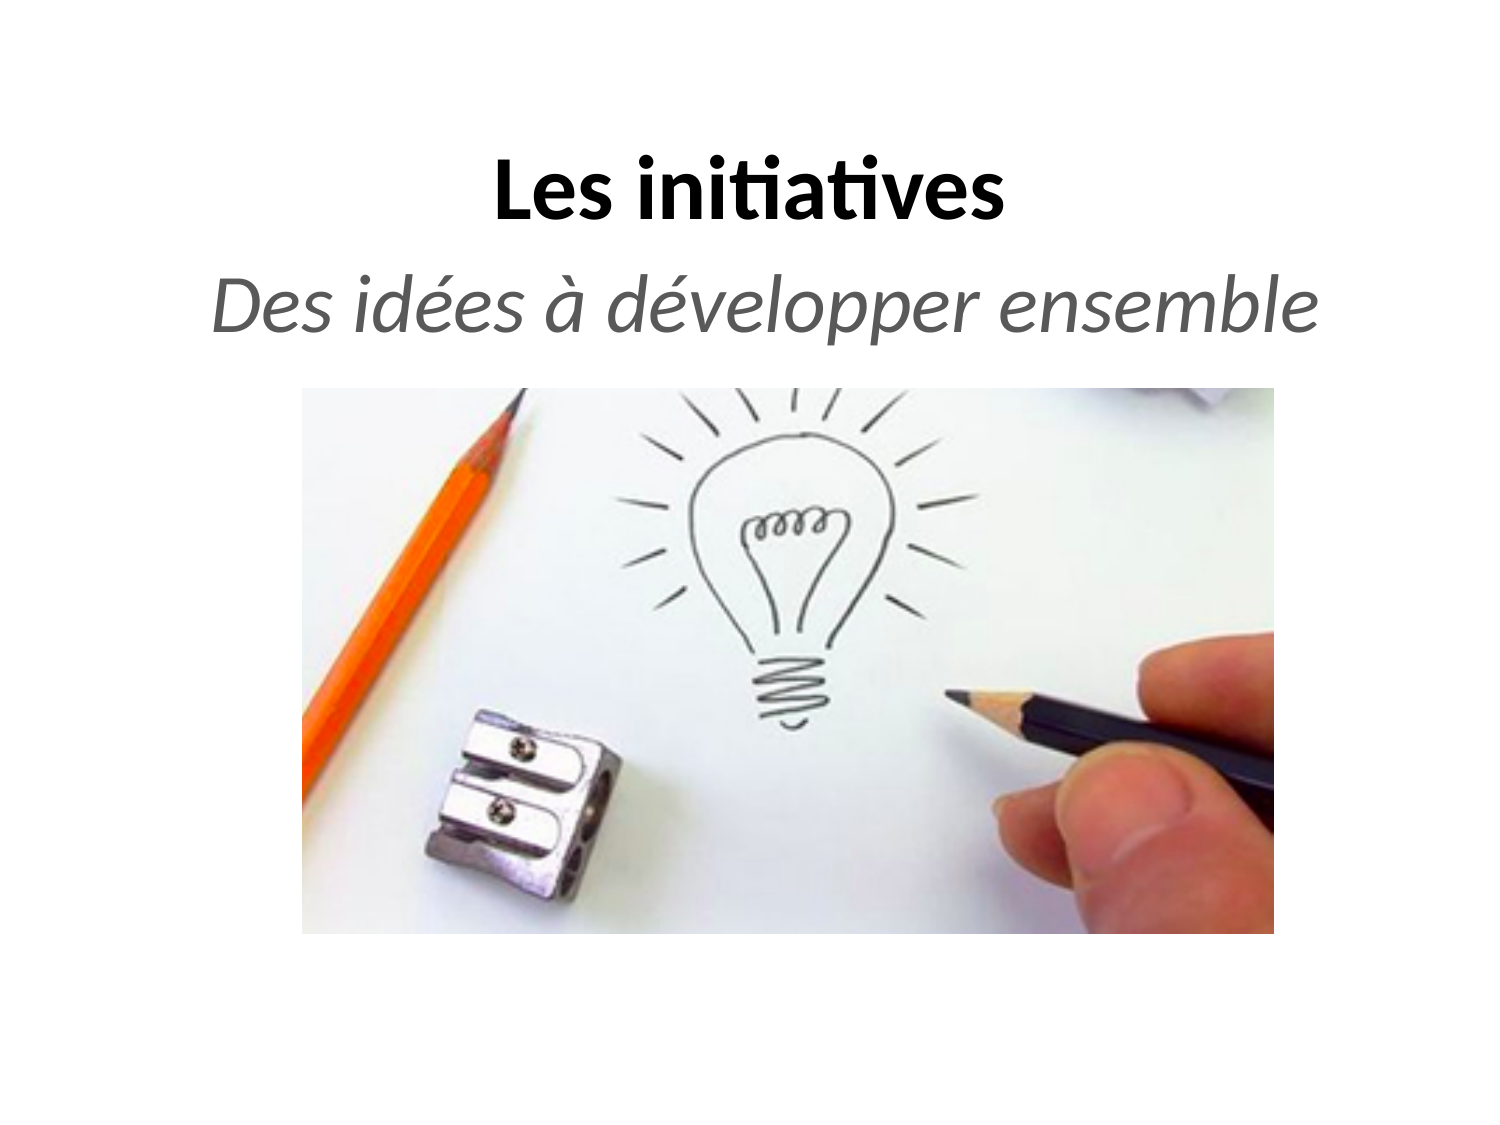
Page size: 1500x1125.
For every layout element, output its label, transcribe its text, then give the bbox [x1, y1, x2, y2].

picture [302, 388, 1274, 934]
title Les initiatives [75, 89, 1425, 277]
text_box Des idées à développer ensemble [160, 241, 1372, 357]
